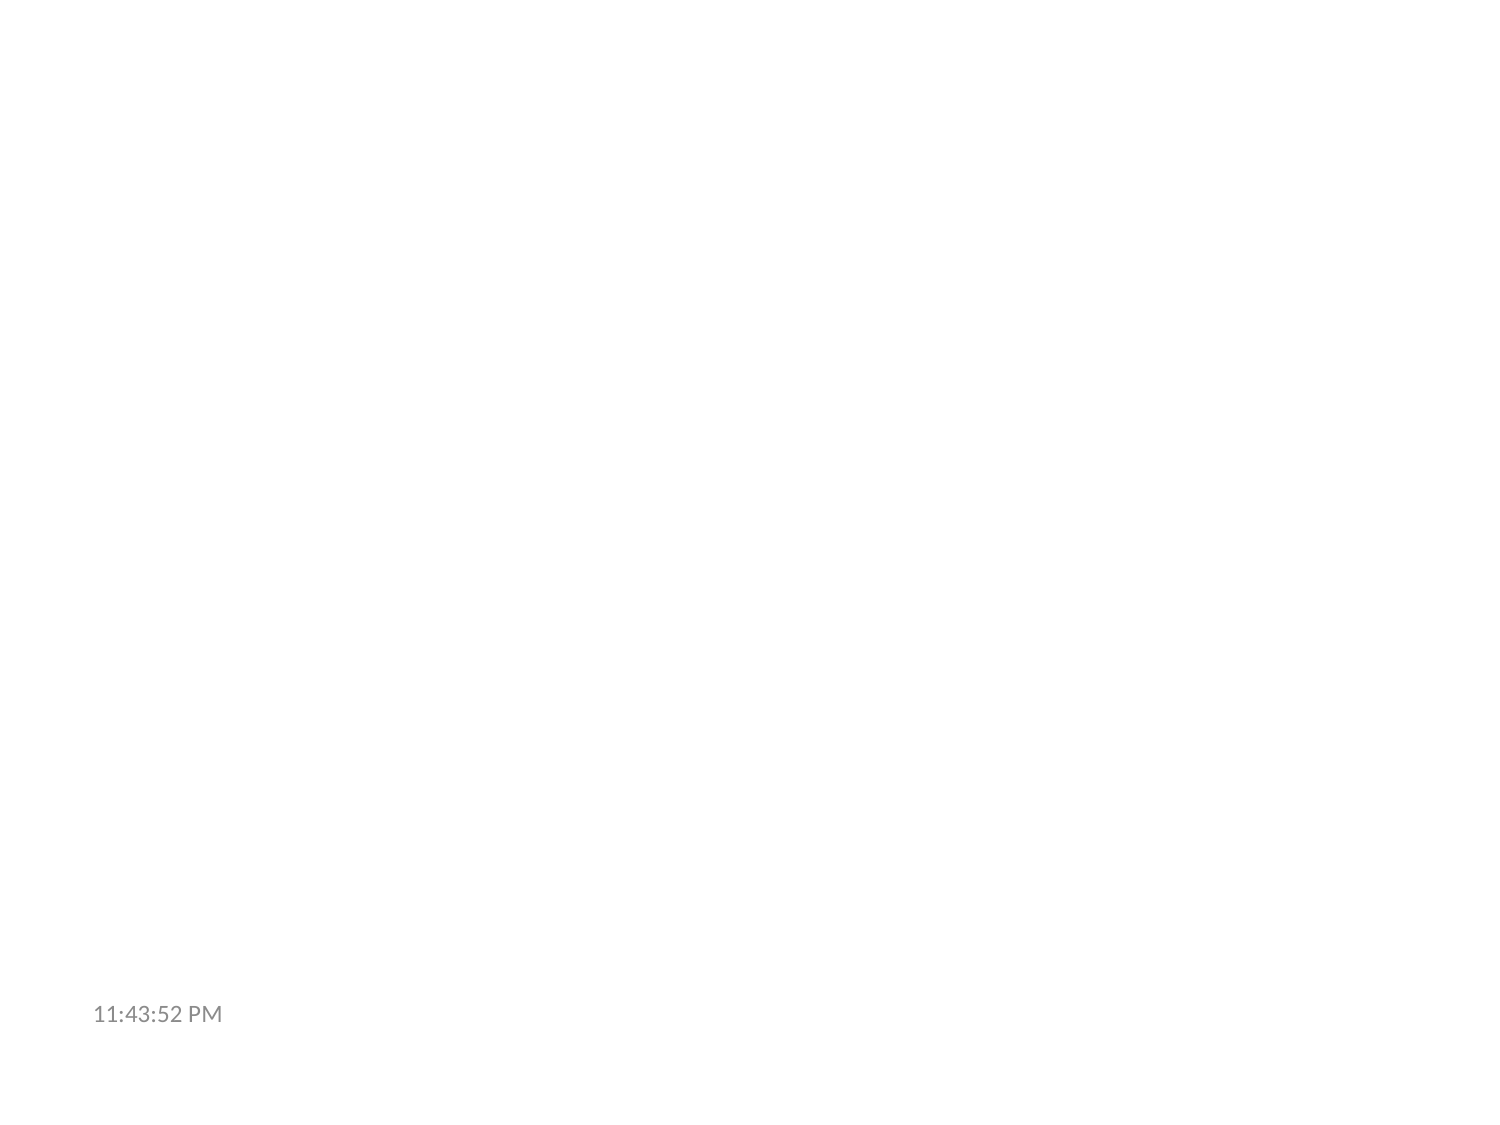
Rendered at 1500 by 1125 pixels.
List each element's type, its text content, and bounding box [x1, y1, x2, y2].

text_box 3:35:09 PM [77, 982, 428, 1043]
